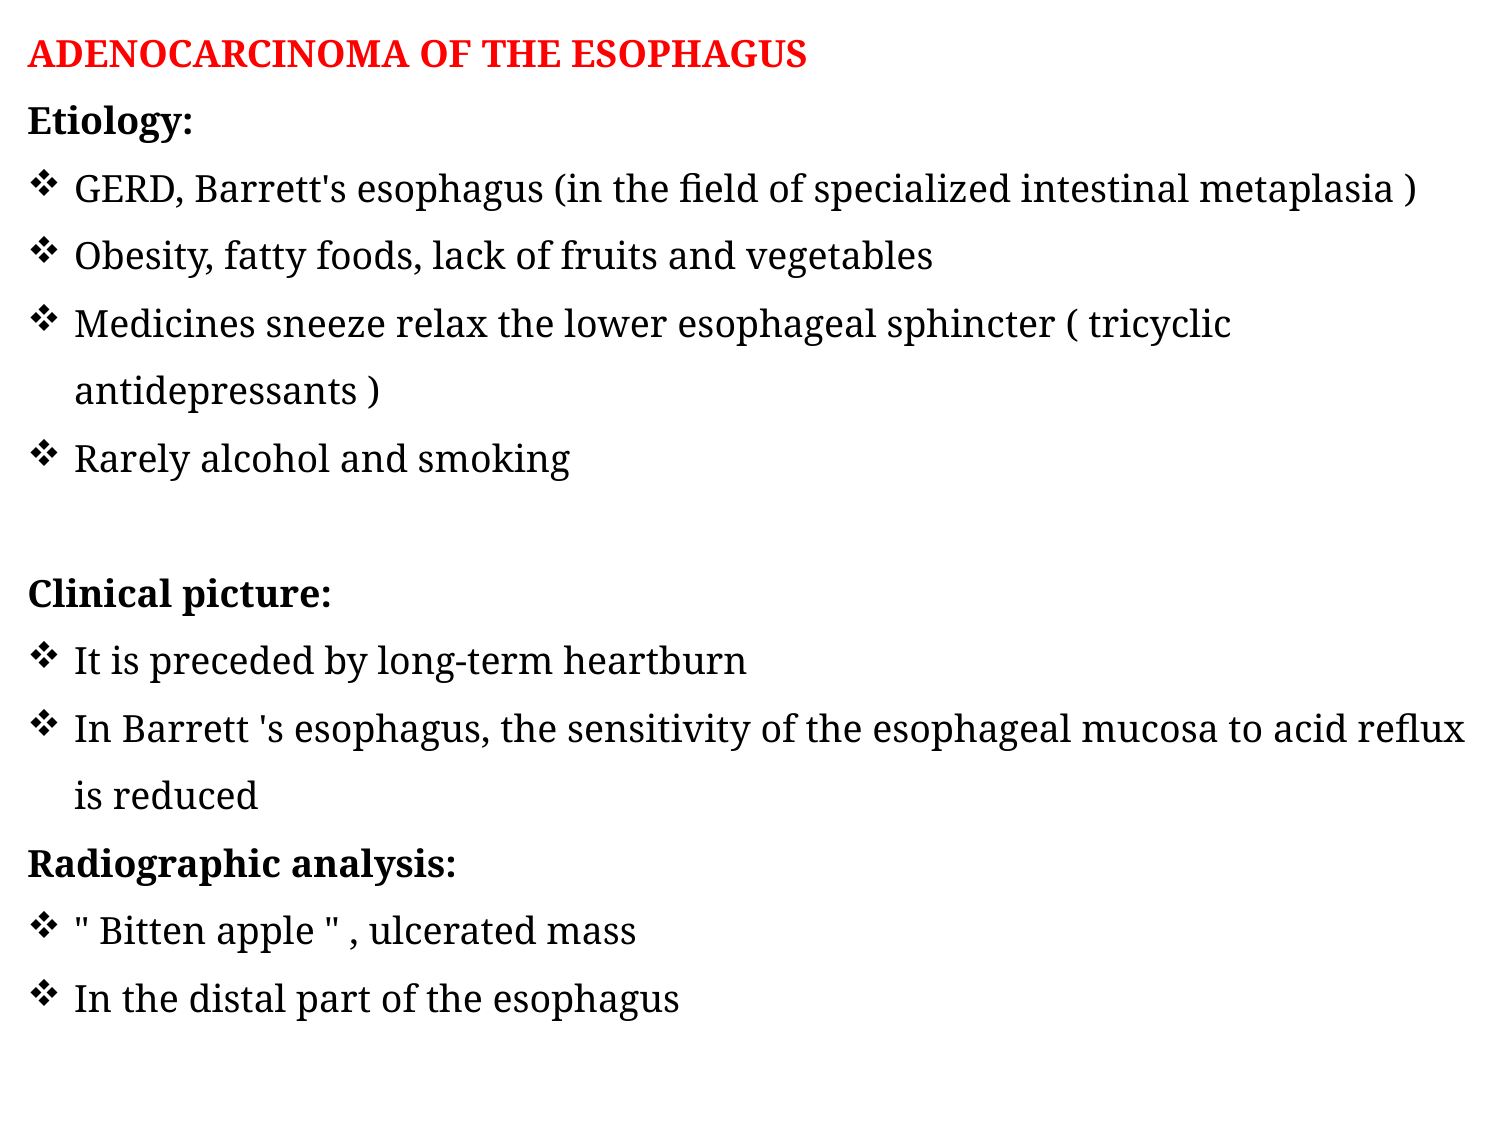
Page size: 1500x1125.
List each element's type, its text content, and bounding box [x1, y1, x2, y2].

text_box ADENOCARCINOMA OF THE ESOPHAGUS Etiology: GERD, Barrett's esophagus (in the field of specialized intestinal metaplasia ) Obesity, fatty foods, lack of fruits and vegetables Medicines sneeze relax the lower esophageal sphincter ( tricyclic antidepressants ) Rarely alcohol and smoking Clinical picture: It is preceded by long-term heartburn In Barrett 's esophagus, the sensitivity of the esophageal mucosa to acid reflux is reduced Radiographic analysis: " Bitten apple " , ulcerated mass In the distal part of the esophagus [12, 0, 1500, 1095]
